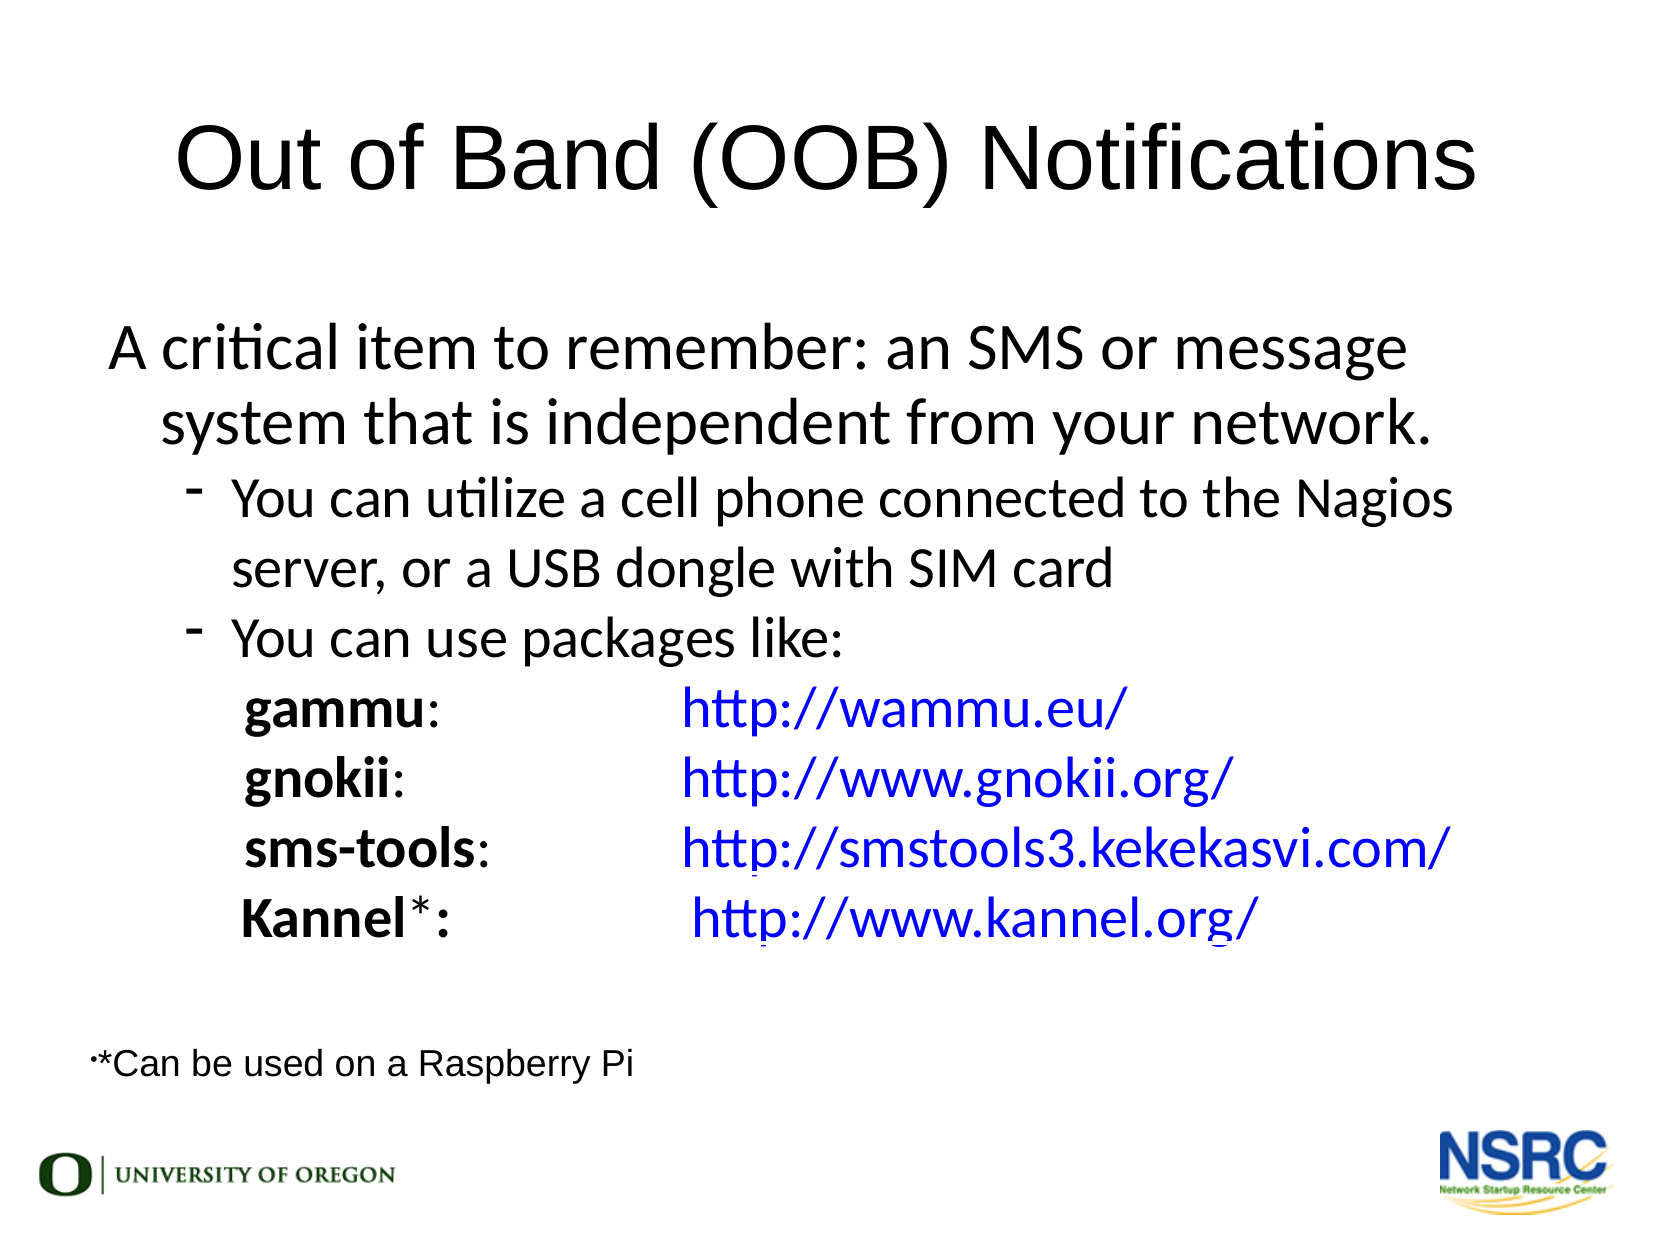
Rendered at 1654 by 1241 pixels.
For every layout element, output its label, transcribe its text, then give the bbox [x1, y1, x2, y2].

picture [37, 1151, 397, 1198]
picture [1440, 1130, 1616, 1215]
text_box Out of Band (OOB) Notifications [82, 49, 1571, 257]
text_box A critical item to remember: an SMS or message system that is independent from your network. You can utilize a cell phone connected to the Nagios server, or a USB dongle with SIM card You can use packages like: gammu: http://wammu.eu/ gnokii: http://www.gnokii.org/ sms-tools: http://smstools3.kekekasvi.com/ Kannel*: http://www.kannel.org/ *Can be used on a Raspberry Pi [91, 306, 1585, 1110]
